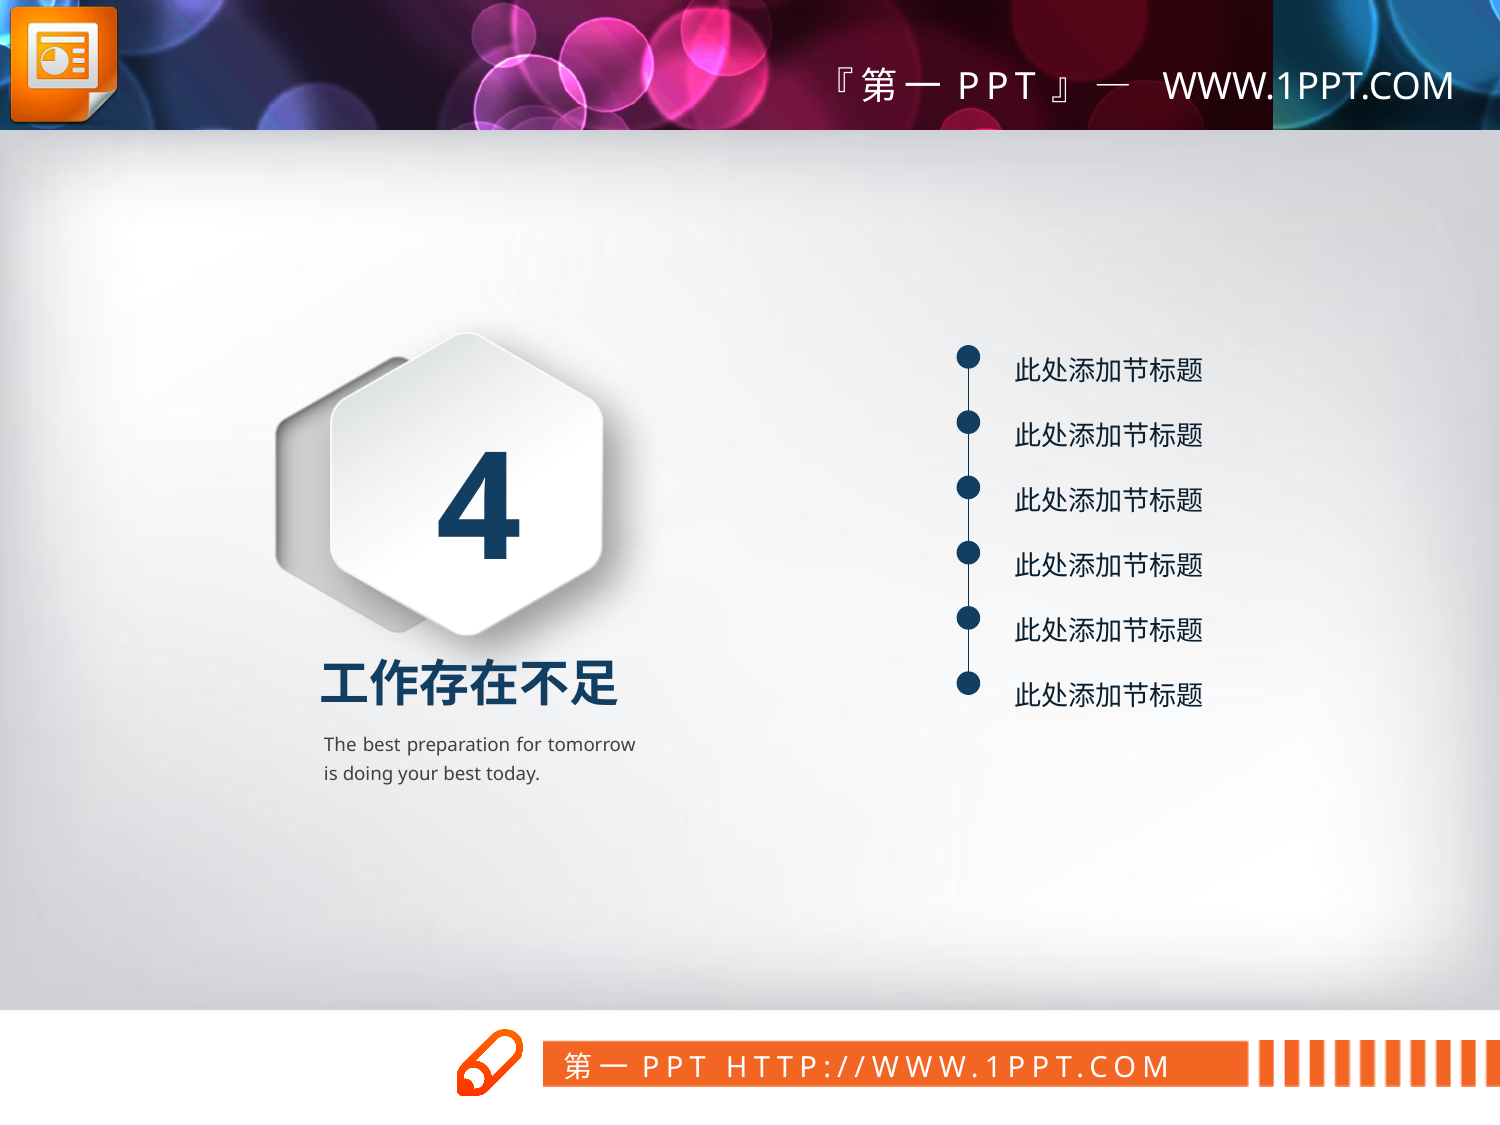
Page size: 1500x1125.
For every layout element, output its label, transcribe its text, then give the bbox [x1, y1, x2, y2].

text_box The best preparation for tomorrow is doing your best today. [312, 724, 647, 787]
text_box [956, 475, 981, 500]
text_box 此处添加节标题 此处添加节标题 此处添加节标题 此处添加节标题 此处添加节标题 此处添加节标题 [1002, 315, 1282, 717]
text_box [956, 540, 981, 565]
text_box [956, 671, 981, 696]
text_box 工作存在不足 [277, 640, 662, 723]
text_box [956, 605, 981, 630]
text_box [956, 344, 981, 369]
picture [543, 1040, 1500, 1087]
picture [0, 0, 1500, 1012]
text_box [956, 410, 981, 435]
